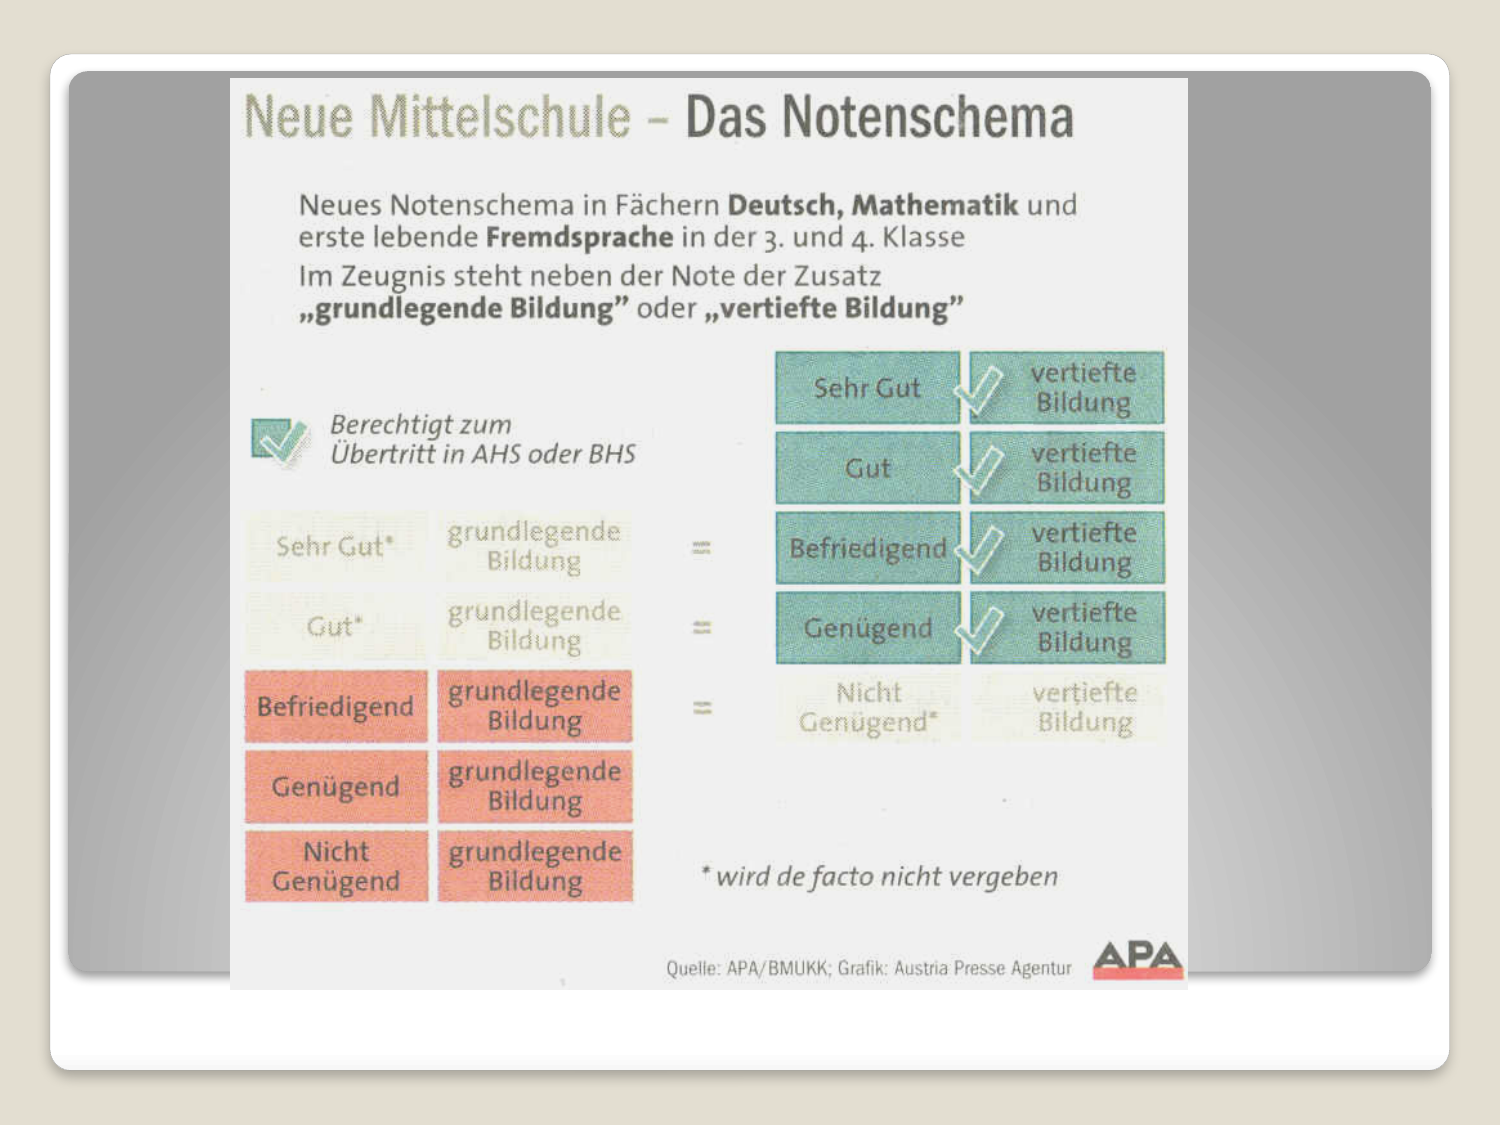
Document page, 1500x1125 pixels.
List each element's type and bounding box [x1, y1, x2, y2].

list [229, 77, 1188, 991]
